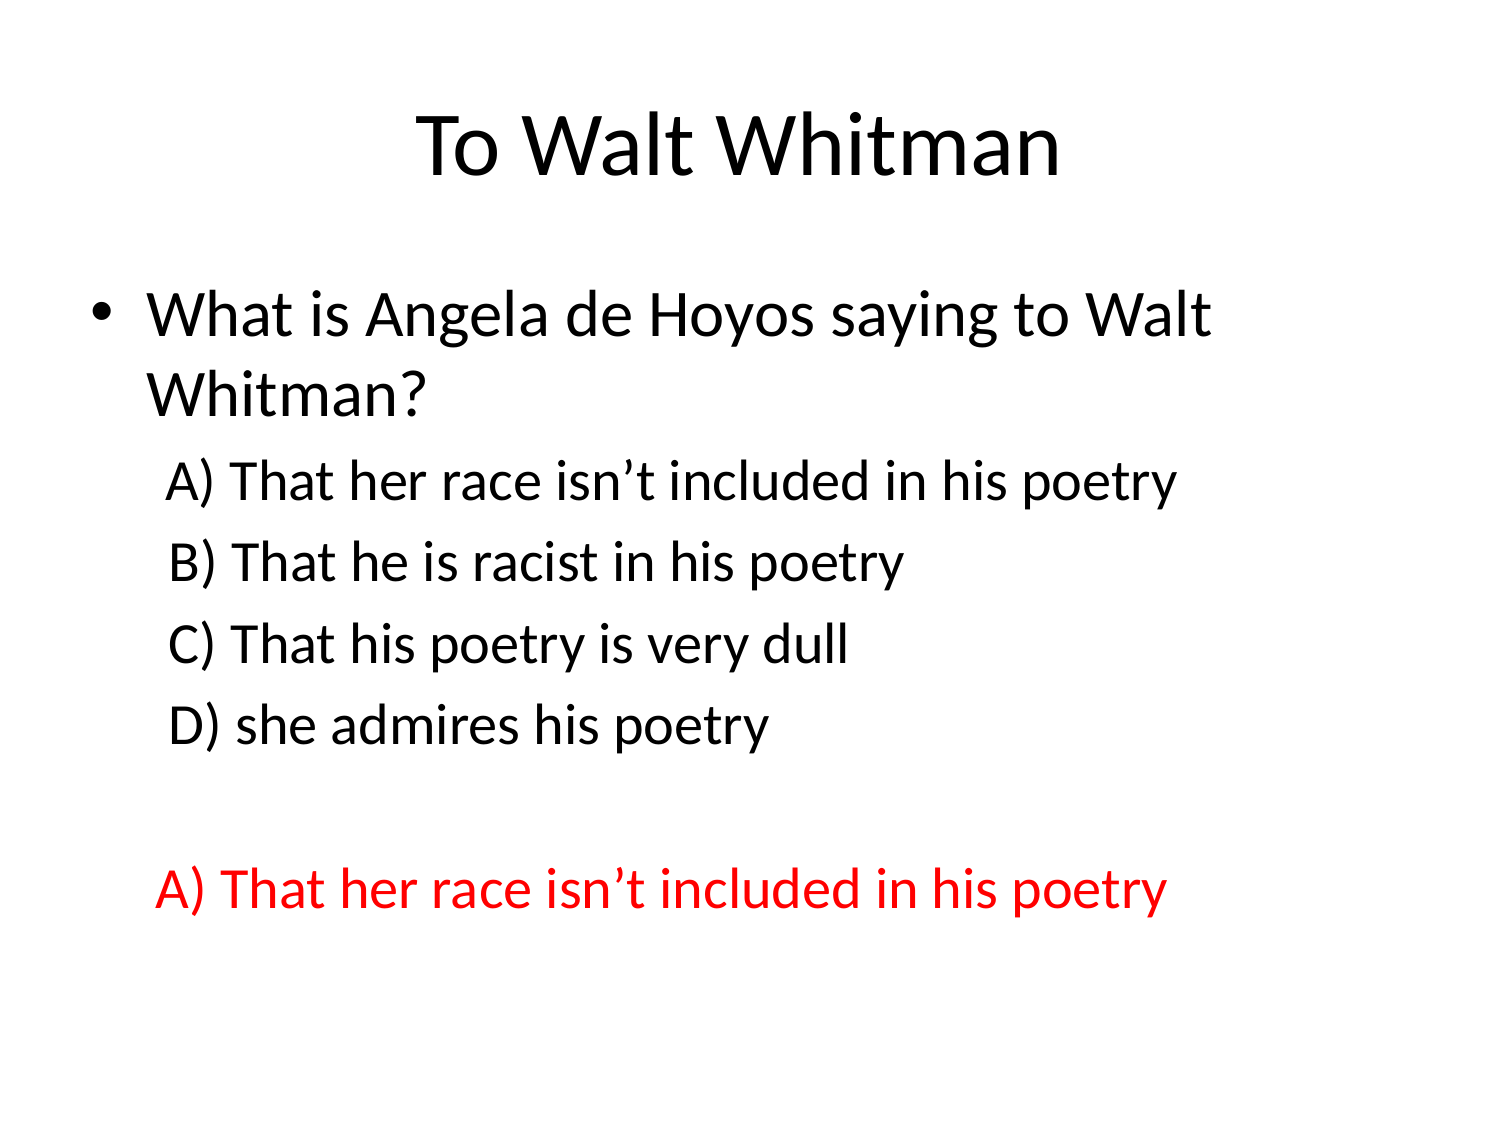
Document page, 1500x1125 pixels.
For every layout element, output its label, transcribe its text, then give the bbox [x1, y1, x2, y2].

title To Walt Whitman [75, 45, 1425, 233]
list What is Angela de Hoyos saying to Walt Whitman? A) That her race isn’t included in his poetry B) That he is racist in his poetry C) That his poetry is very dull D) she admires his poetry A) That her race isn’t included in his poetry [75, 262, 1425, 1005]
